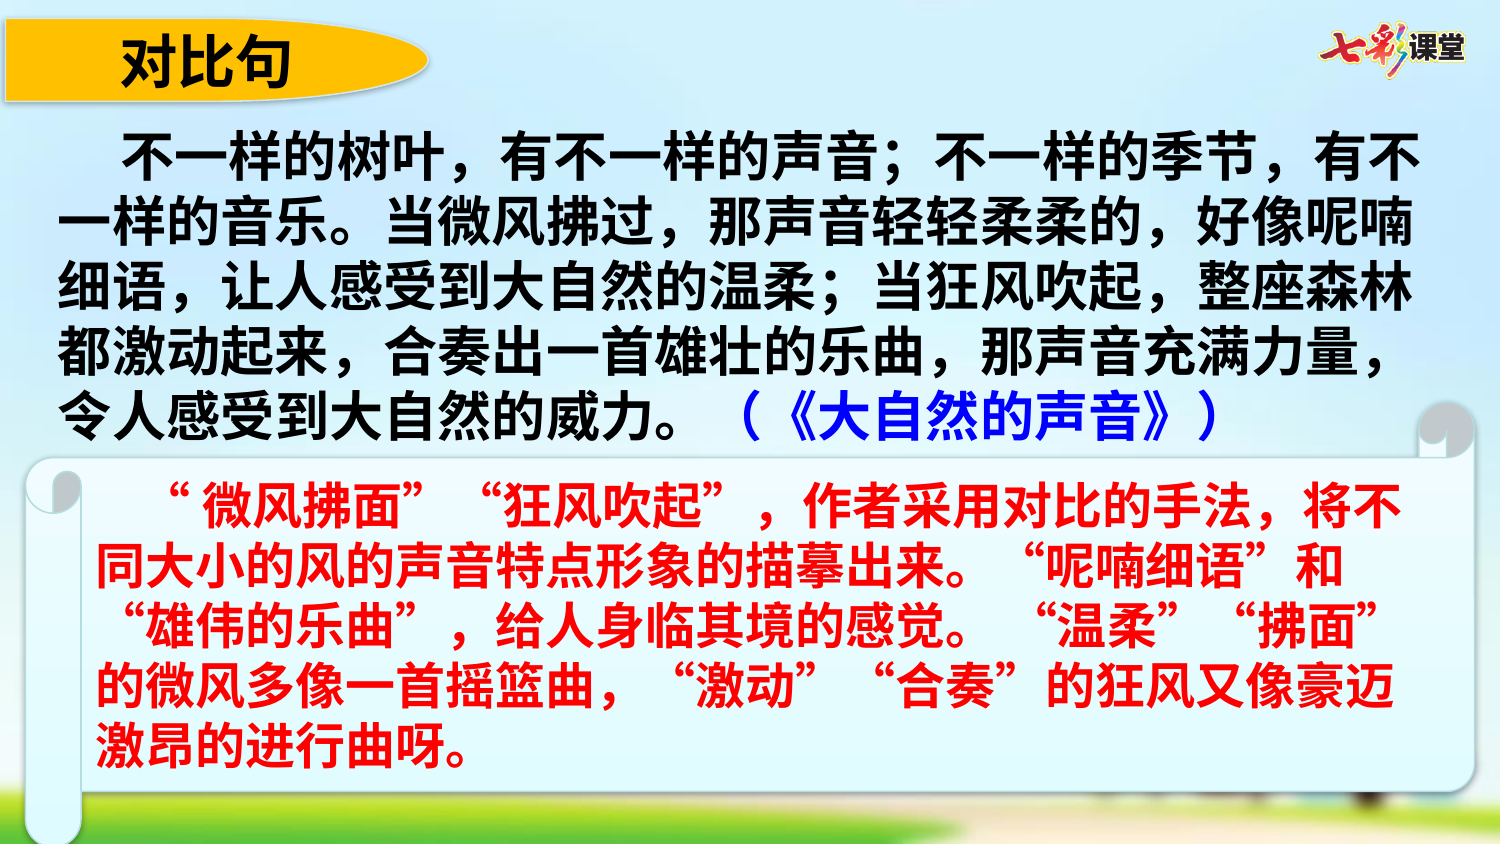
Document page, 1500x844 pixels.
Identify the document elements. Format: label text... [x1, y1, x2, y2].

text_box “微风拂面”“狂风吹起”，作者采用对比的手法，将不同大小的风的声音特点形象的描摹出来。“呢喃细语”和 “雄伟的乐曲”，给人身临其境的感觉。 “温柔”“拂面”的微风多像一首摇篮曲，“激动”“合奏”的狂风又像豪迈激昂的进行曲呀。 [24, 401, 1476, 844]
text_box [0, 18, 429, 102]
text_box 不一样的树叶，有不一样的声音；不一样的季节，有不一样的音乐。当微风拂过，那声音轻轻柔柔的，好像呢喃细语，让人感受到大自然的温柔；当狂风吹起，整座森林都激动起来，合奏出一首雄壮的乐曲，那声音充满力量，令人感受到大自然的威力。（《大自然的声音》） [43, 114, 1471, 455]
picture [0, 0, 1500, 844]
